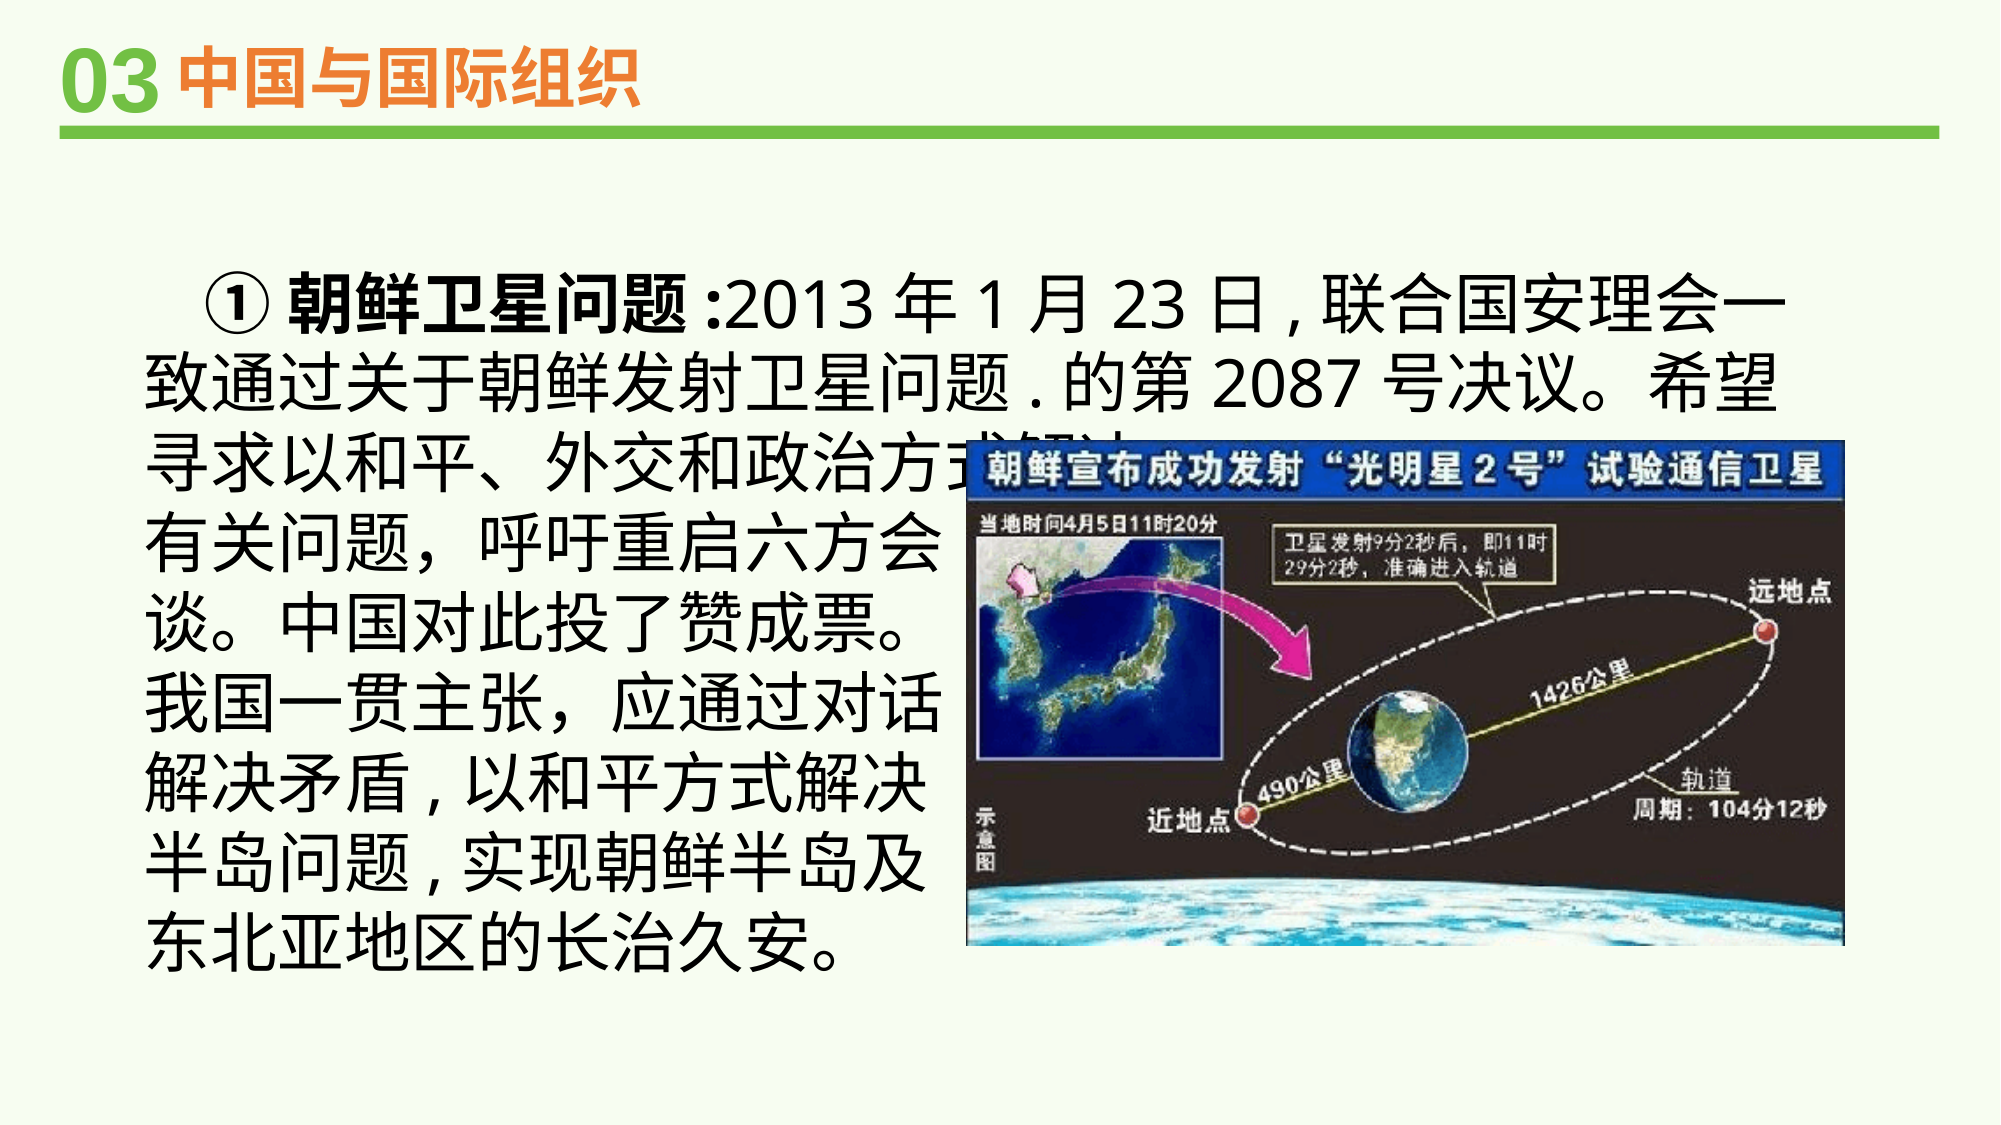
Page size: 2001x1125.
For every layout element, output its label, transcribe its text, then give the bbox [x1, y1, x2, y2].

text_box 中国与国际组织 [161, 28, 811, 123]
picture [965, 440, 1845, 946]
text_box [59, 125, 1940, 140]
text_box ①朝鲜卫星问题:2013年1月23日,联合国安理会一致通过关于朝鲜发射卫星问题.的第2087号决议。希望寻求以和平、外交和政治方式解决 有关问题，呼吁重启六方会 谈。中国对此投了赞成票。 我国一贯主张，应通过对话 解决矛盾,以和平方式解决 半岛问题,实现朝鲜半岛及 东北亚地区的长治久安。 [129, 253, 1862, 989]
text_box 03 [59, 24, 161, 128]
